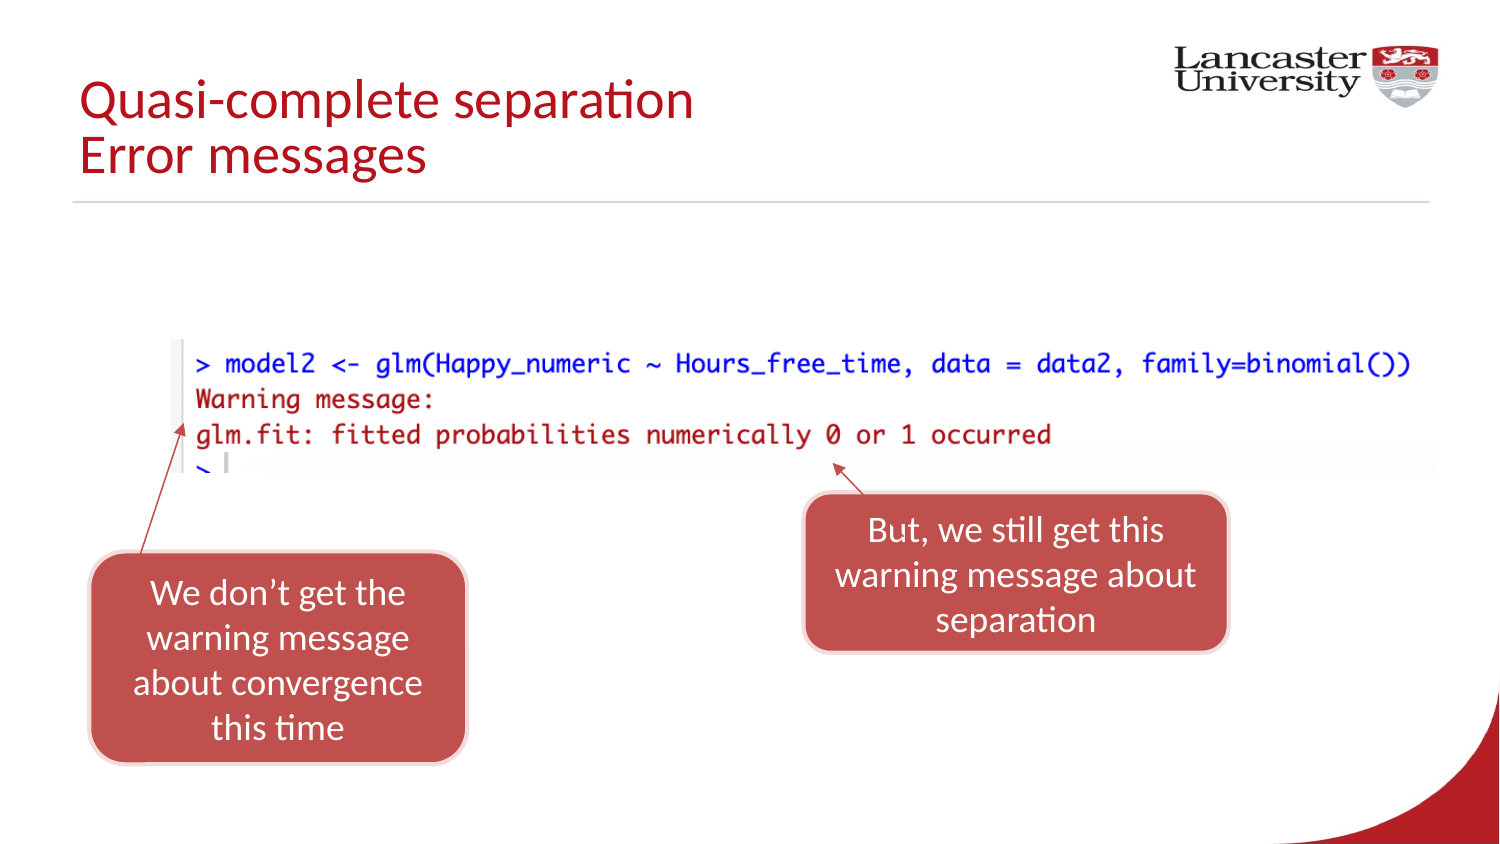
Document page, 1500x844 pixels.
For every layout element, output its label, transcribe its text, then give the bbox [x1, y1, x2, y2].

text_box We don’t get the warning message about convergence this time [87, 549, 470, 767]
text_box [832, 462, 904, 537]
text_box But, we still get this warning message about separation [801, 490, 1231, 655]
title Quasi-complete separation Error messages [64, 67, 1176, 210]
picture [0, 0, 1500, 844]
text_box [136, 422, 184, 565]
